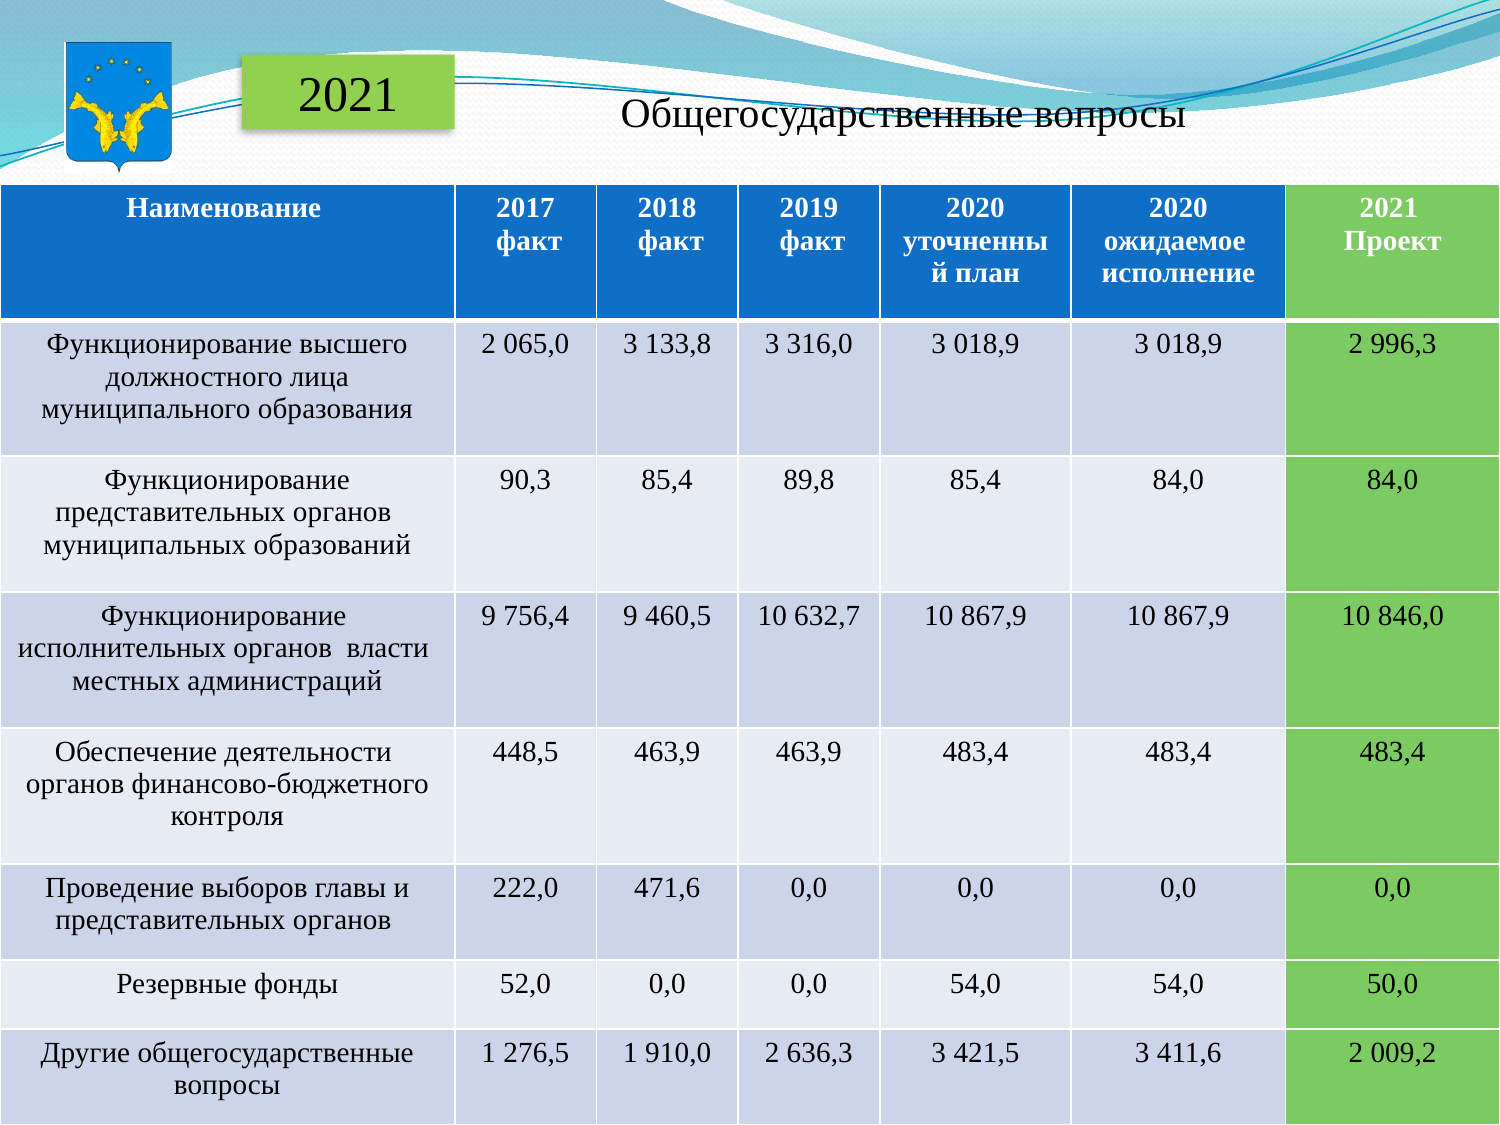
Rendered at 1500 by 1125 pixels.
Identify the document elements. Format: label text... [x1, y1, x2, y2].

table_cell 10 846,0 [1286, 593, 1499, 727]
table_cell 54,0 [1072, 961, 1285, 1028]
table_cell 448,5 [456, 729, 596, 863]
table_cell 90,3 [456, 457, 596, 591]
table_header 2020 ожидаемое исполнение [1072, 185, 1285, 318]
table_cell 2 065,0 [456, 323, 596, 455]
text_box Общегосударственные вопросы [395, 78, 1412, 143]
table_cell Резервные фонды [1, 961, 454, 1028]
table_cell 0,0 [881, 865, 1070, 959]
table_cell 1 910,0 [597, 1030, 737, 1124]
table_cell 84,0 [1286, 457, 1499, 591]
table_cell 0,0 [739, 961, 879, 1028]
table_cell 50,0 [1286, 961, 1499, 1028]
table_header 2017 факт [456, 185, 596, 318]
table_cell 0,0 [739, 865, 879, 959]
table_cell 85,4 [881, 457, 1070, 591]
table_cell 0,0 [1072, 865, 1285, 959]
table_header 2020 уточненный план [881, 185, 1070, 318]
table_cell 3 411,6 [1072, 1030, 1285, 1124]
table_header 2018 факт [597, 185, 737, 318]
table_cell 2 009,2 [1286, 1030, 1499, 1124]
table_cell Обеспечение деятельности органов финансово-бюджетного контроля [1, 729, 454, 863]
table_cell 52,0 [456, 961, 596, 1028]
table_cell 3 018,9 [881, 323, 1070, 455]
table_cell Функционирование высшего должностного лица муниципального образования [1, 323, 454, 455]
table_cell 483,4 [1072, 729, 1285, 863]
table_cell 10 632,7 [739, 593, 879, 727]
picture [64, 42, 172, 173]
table_cell 85,4 [597, 457, 737, 591]
table_cell 10 867,9 [881, 593, 1070, 727]
table_cell 471,6 [597, 865, 737, 959]
table_cell 3 018,9 [1072, 323, 1285, 455]
table_cell 3 421,5 [881, 1030, 1070, 1124]
table_cell 0,0 [1286, 865, 1499, 959]
table_header Наименование [1, 185, 454, 318]
table_cell 3 133,8 [597, 323, 737, 455]
table_cell 1 276,5 [456, 1030, 596, 1124]
table_cell 84,0 [1072, 457, 1285, 591]
table_header 2019 факт [739, 185, 879, 318]
table_cell Функционирование представительных органов муниципальных образований [1, 457, 454, 591]
table_cell 2 636,3 [739, 1030, 879, 1124]
table_cell 10 867,9 [1072, 593, 1285, 727]
table_cell 483,4 [1286, 729, 1499, 863]
table_cell 9 756,4 [456, 593, 596, 727]
table_cell 483,4 [881, 729, 1070, 863]
table_cell Другие общегосударственные вопросы [1, 1030, 454, 1124]
table_cell Проведение выборов главы и представительных органов [1, 865, 454, 959]
table_cell 89,8 [739, 457, 879, 591]
table_cell 222,0 [456, 865, 596, 959]
table_cell 2 996,3 [1286, 323, 1499, 455]
table_cell 9 460,5 [597, 593, 737, 727]
text_box 2021 [242, 54, 455, 130]
table_cell 54,0 [881, 961, 1070, 1028]
table_cell Функционирование исполнительных органов власти местных администраций [1, 593, 454, 727]
table_cell 3 316,0 [739, 323, 879, 455]
table_header 2021 Проект [1286, 185, 1499, 318]
table_cell 0,0 [597, 961, 737, 1028]
table_cell 463,9 [597, 729, 737, 863]
table_cell 463,9 [739, 729, 879, 863]
